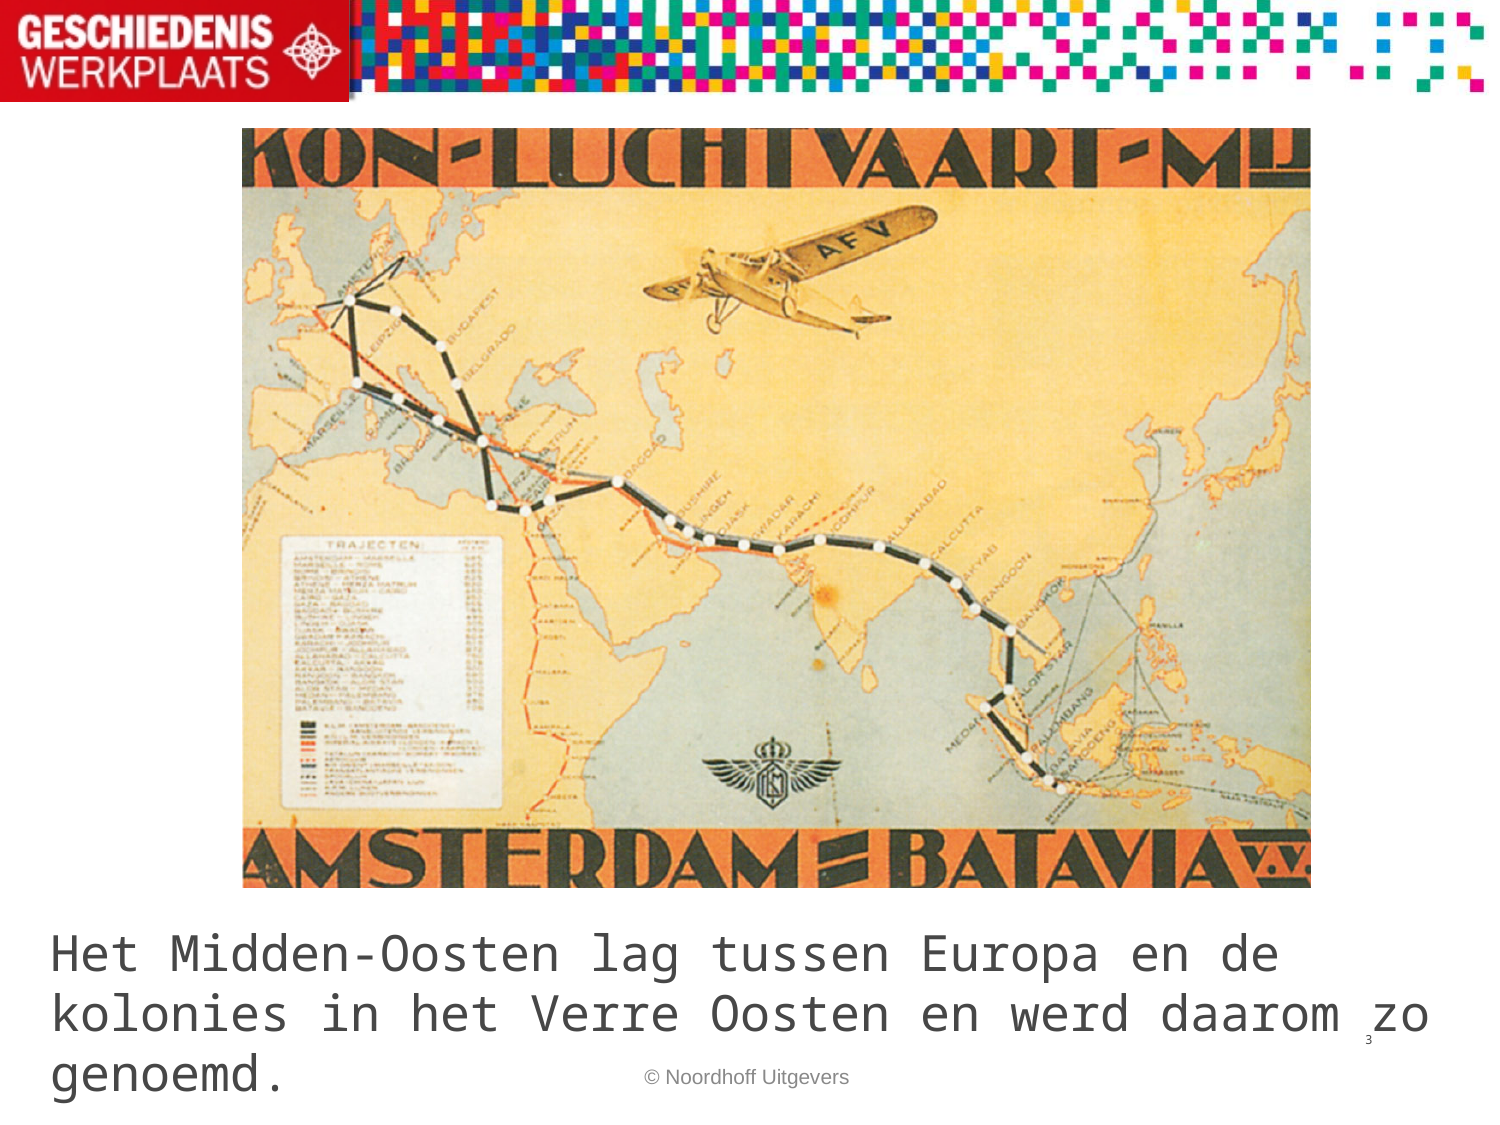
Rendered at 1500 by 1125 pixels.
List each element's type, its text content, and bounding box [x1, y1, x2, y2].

text_box Het Midden-Oosten lag tussen Europa en de kolonies in het Verre Oosten en werd daarom zo genoemd. [35, 914, 1500, 1109]
picture [0, 0, 1500, 1125]
